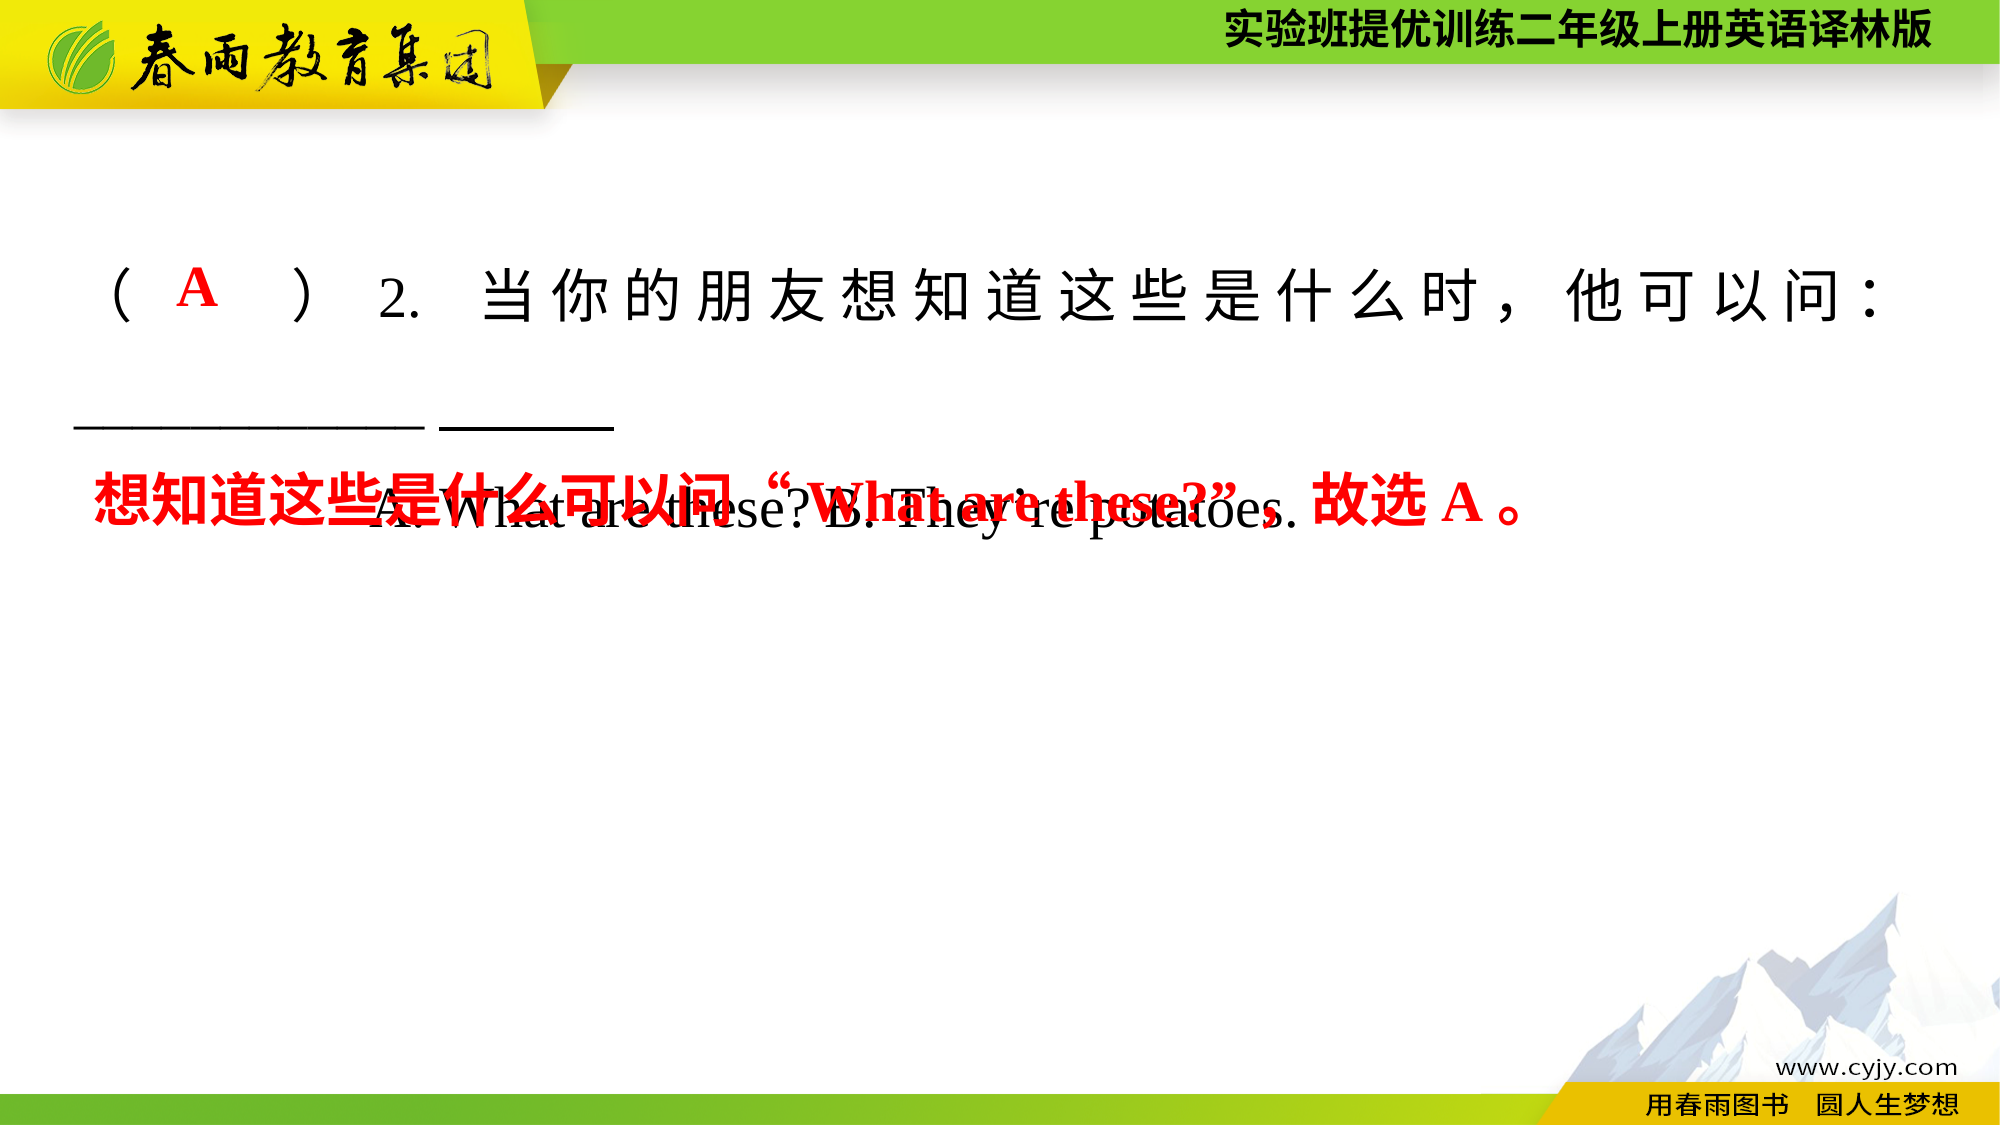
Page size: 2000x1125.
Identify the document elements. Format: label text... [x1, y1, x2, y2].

text_box 想知道这些是什么可以问“What are these?”，故选A。 [78, 456, 1638, 541]
text_box A [161, 240, 234, 326]
picture [0, 0, 2000, 1125]
list （ ）2. 当你的朋友想知道这些是什么时，他可以问：____________ A. What are these? B. They’re potatoes. [59, 216, 1944, 444]
